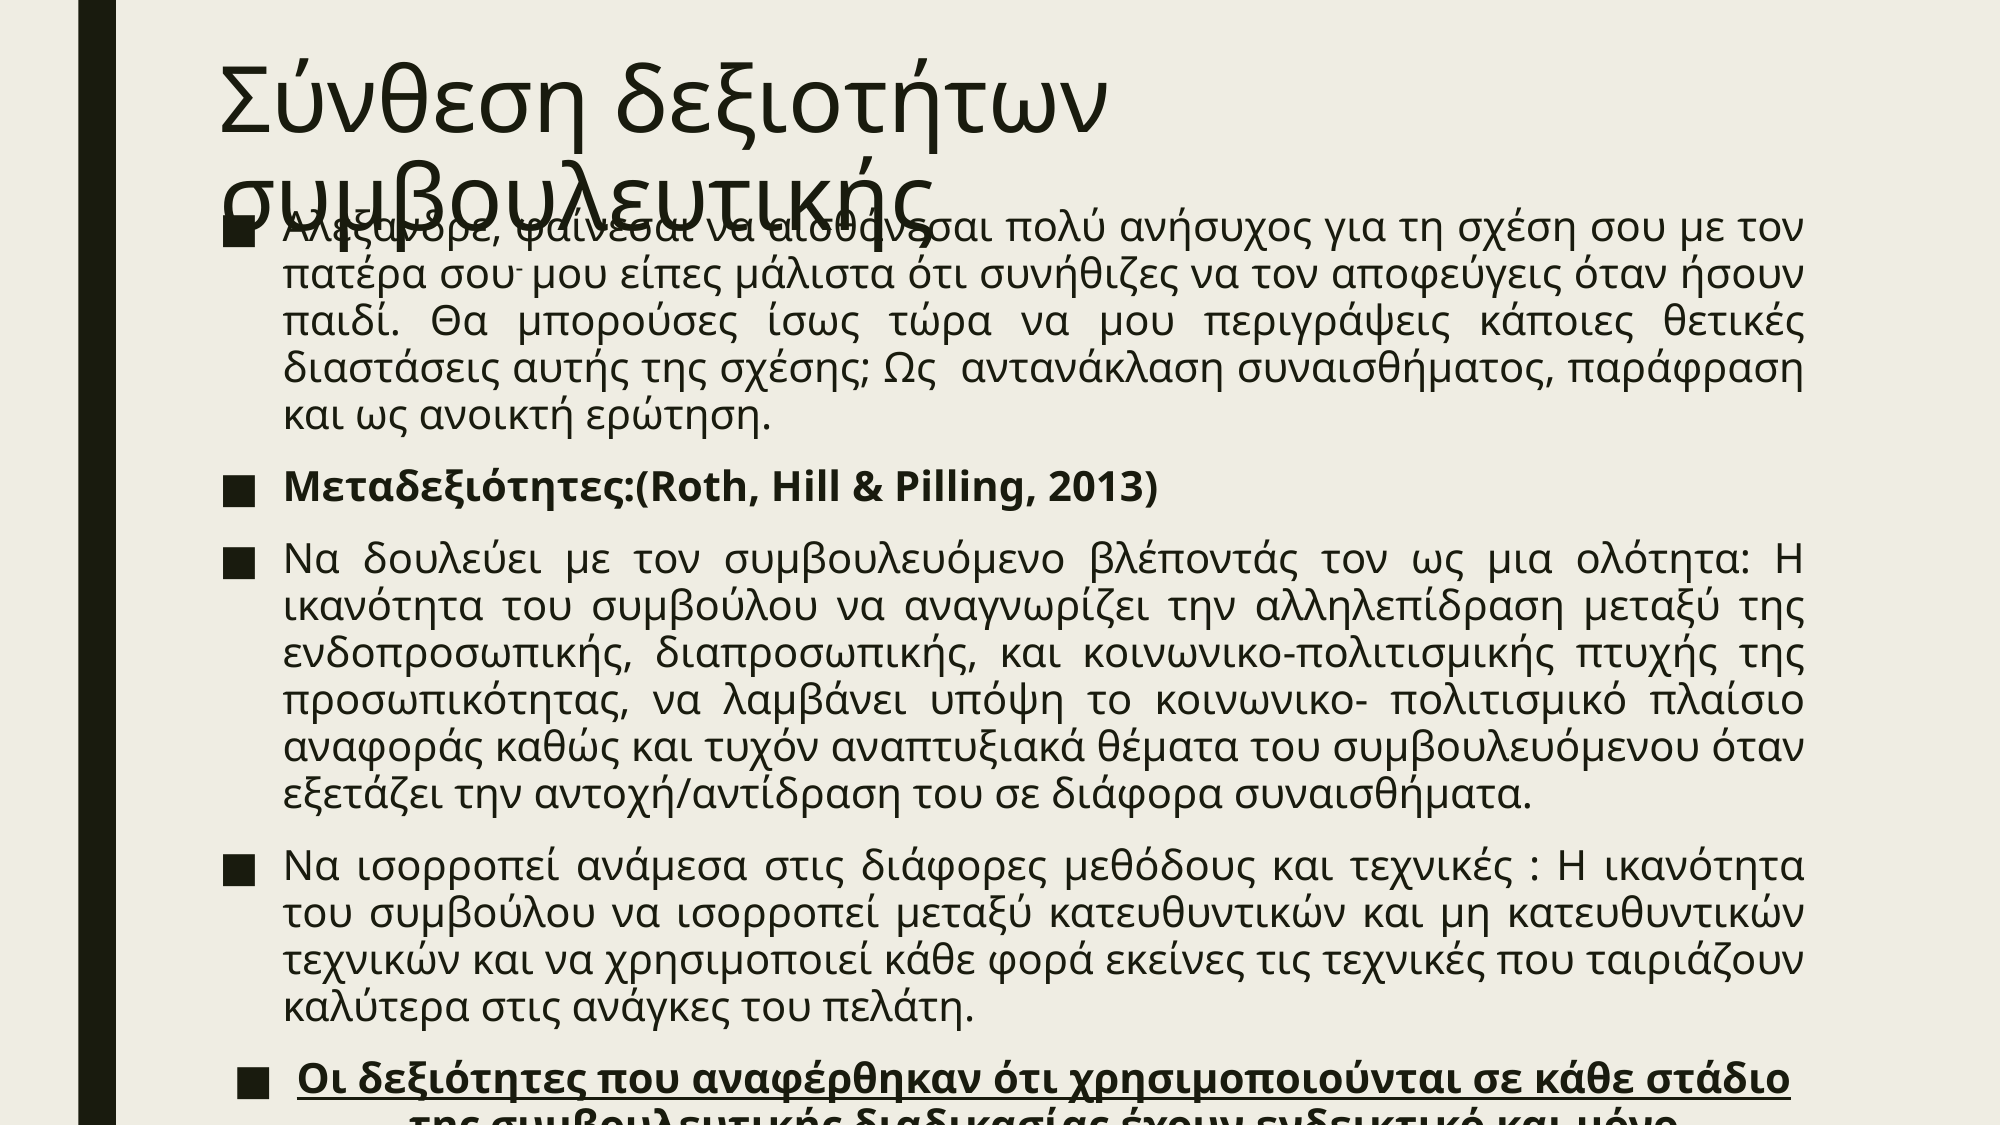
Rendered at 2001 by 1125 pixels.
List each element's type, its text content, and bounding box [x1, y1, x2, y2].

list Αλέξανδρε, φαίνεσαι να αισθάνεσαι πολύ ανήσυχος για τη σχέση σου με τον πατέρα σου- μου είπες μάλιστα ότι συνήθιζες να τον αποφεύγεις όταν ήσουν παιδί. Θα μπορούσες ίσως τώρα να μου περιγράψεις κάποιες θετικές διαστάσεις αυτής της σχέσης; Ως αντανάκλαση συναισθήματος, παράφραση και ως ανοικτή ερώτηση. Μεταδεξιότητες:(Roth, Hill & Pilling, 2013) Να δουλεύει με τον συμβουλευόμενο βλέποντάς τον ως μια ολότητα: Η ικανότητα του συμβούλου να αναγνωρίζει την αλληλεπίδραση μεταξύ της ενδοπροσωπικής, διαπροσωπικής, και κοινωνικο-πολιτισμικής πτυχής της προσωπικότητας, να λαμβάνει υπόψη το κοινωνικο- πολιτισμικό πλαίσιο αναφοράς καθώς και τυχόν αναπτυξιακά θέματα του συμβουλευόμενου όταν εξετάζει την αντοχή/αντίδραση του σε διάφορα συναισθήματα. Να ισορροπεί ανάμεσα στις διάφορες μεθόδους και τεχνικές : Η ικανότητα του συμβούλου να ισορροπεί μεταξύ κατευθυντικών και μη κατευθυντικών τεχνικών και να χρησιμοποιεί κάθε φορά εκείνες τις τεχνικές που ταιριάζουν καλύτερα στις ανάγκες του πελάτη. Οι δεξιότητες που αναφέρθηκαν ότι χρησιμοποιούνται σε κάθε στάδιο της συμβουλευτικής διαδικασίας έχουν ενδεικτικό και μόνο χαρακτήρα. [204, 196, 1821, 897]
title Σύνθεση δεξιοτήτων συμβουλευτικής [204, 47, 1780, 196]
